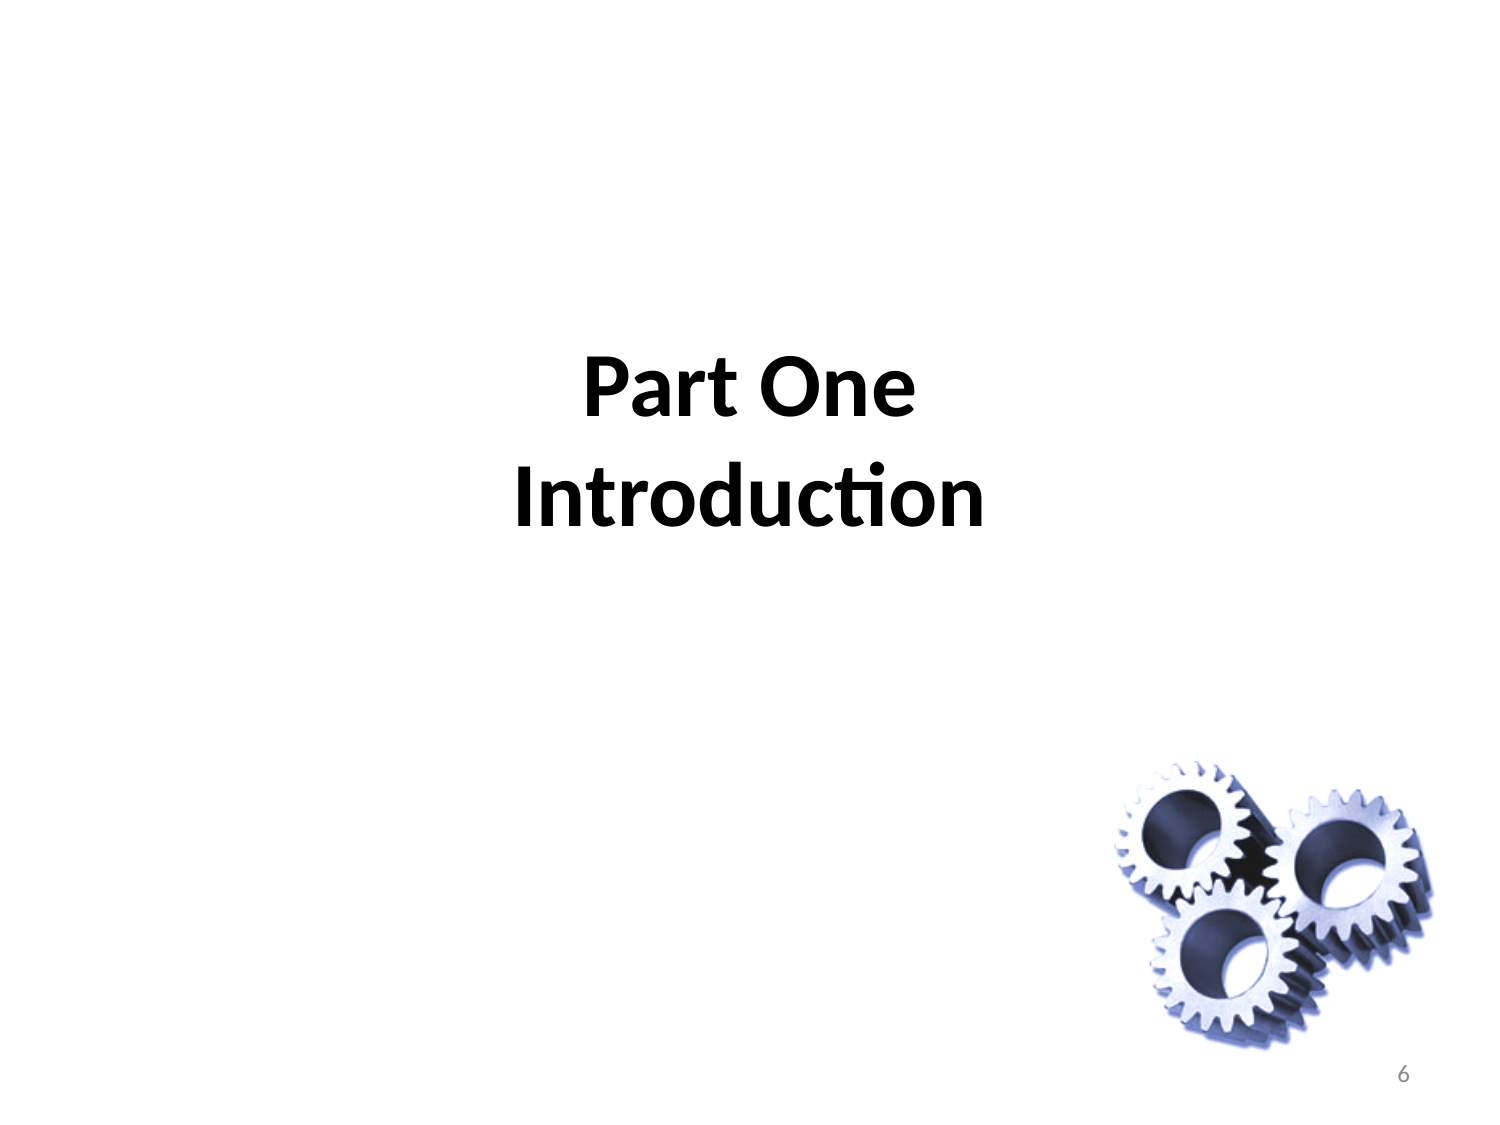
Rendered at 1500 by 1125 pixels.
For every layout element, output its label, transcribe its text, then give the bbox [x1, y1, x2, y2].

slide_number 6 [1074, 1042, 1425, 1103]
title Part One Introduction [75, 317, 1425, 641]
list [1113, 761, 1436, 1052]
